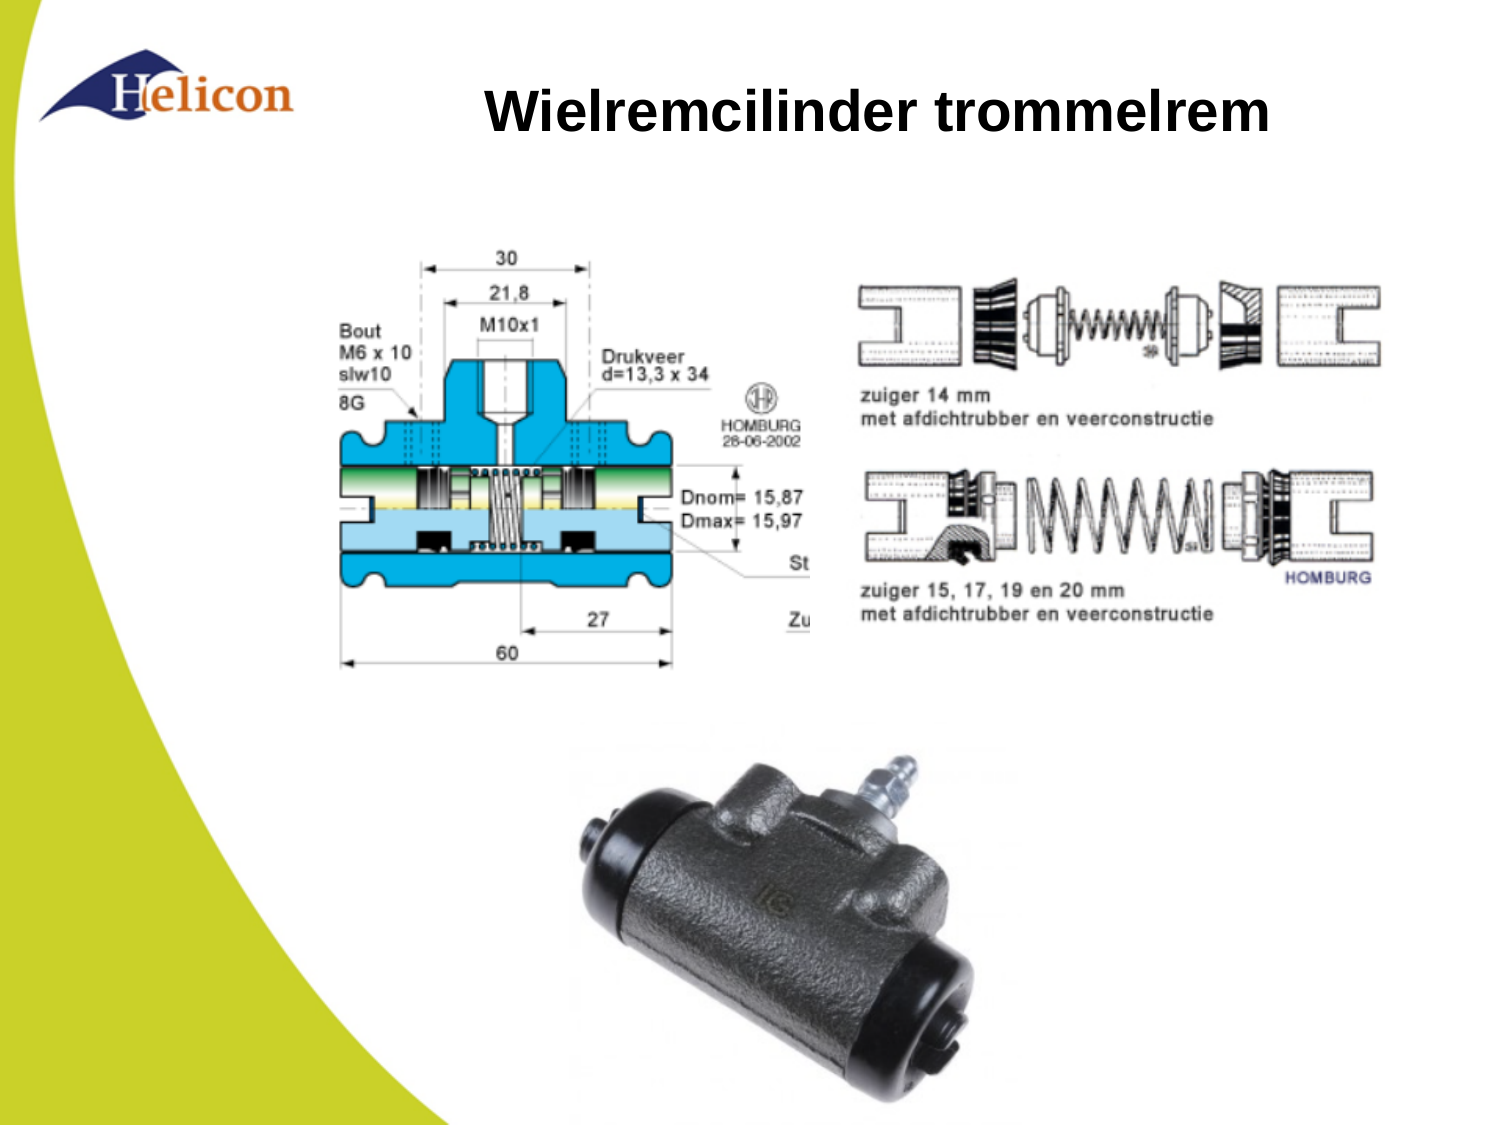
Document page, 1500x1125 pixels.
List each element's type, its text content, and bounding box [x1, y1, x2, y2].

title Wielremcilinder trommelrem [324, 54, 1415, 161]
picture [0, 0, 1500, 1125]
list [324, 243, 810, 680]
